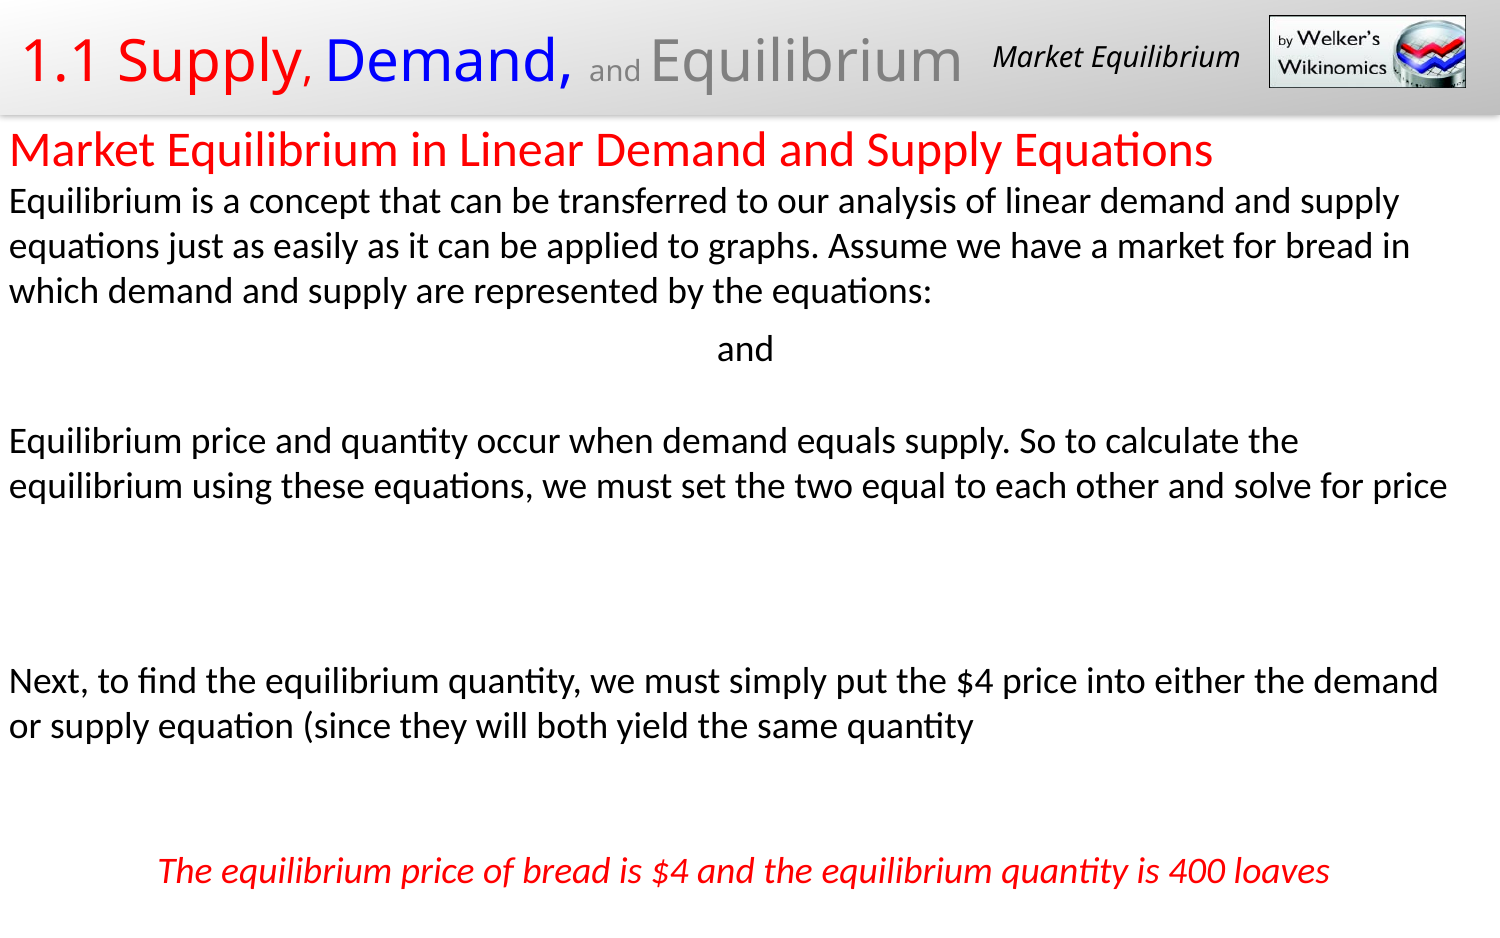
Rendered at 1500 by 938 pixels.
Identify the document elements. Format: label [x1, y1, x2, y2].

text_box [0, 0, 1500, 115]
